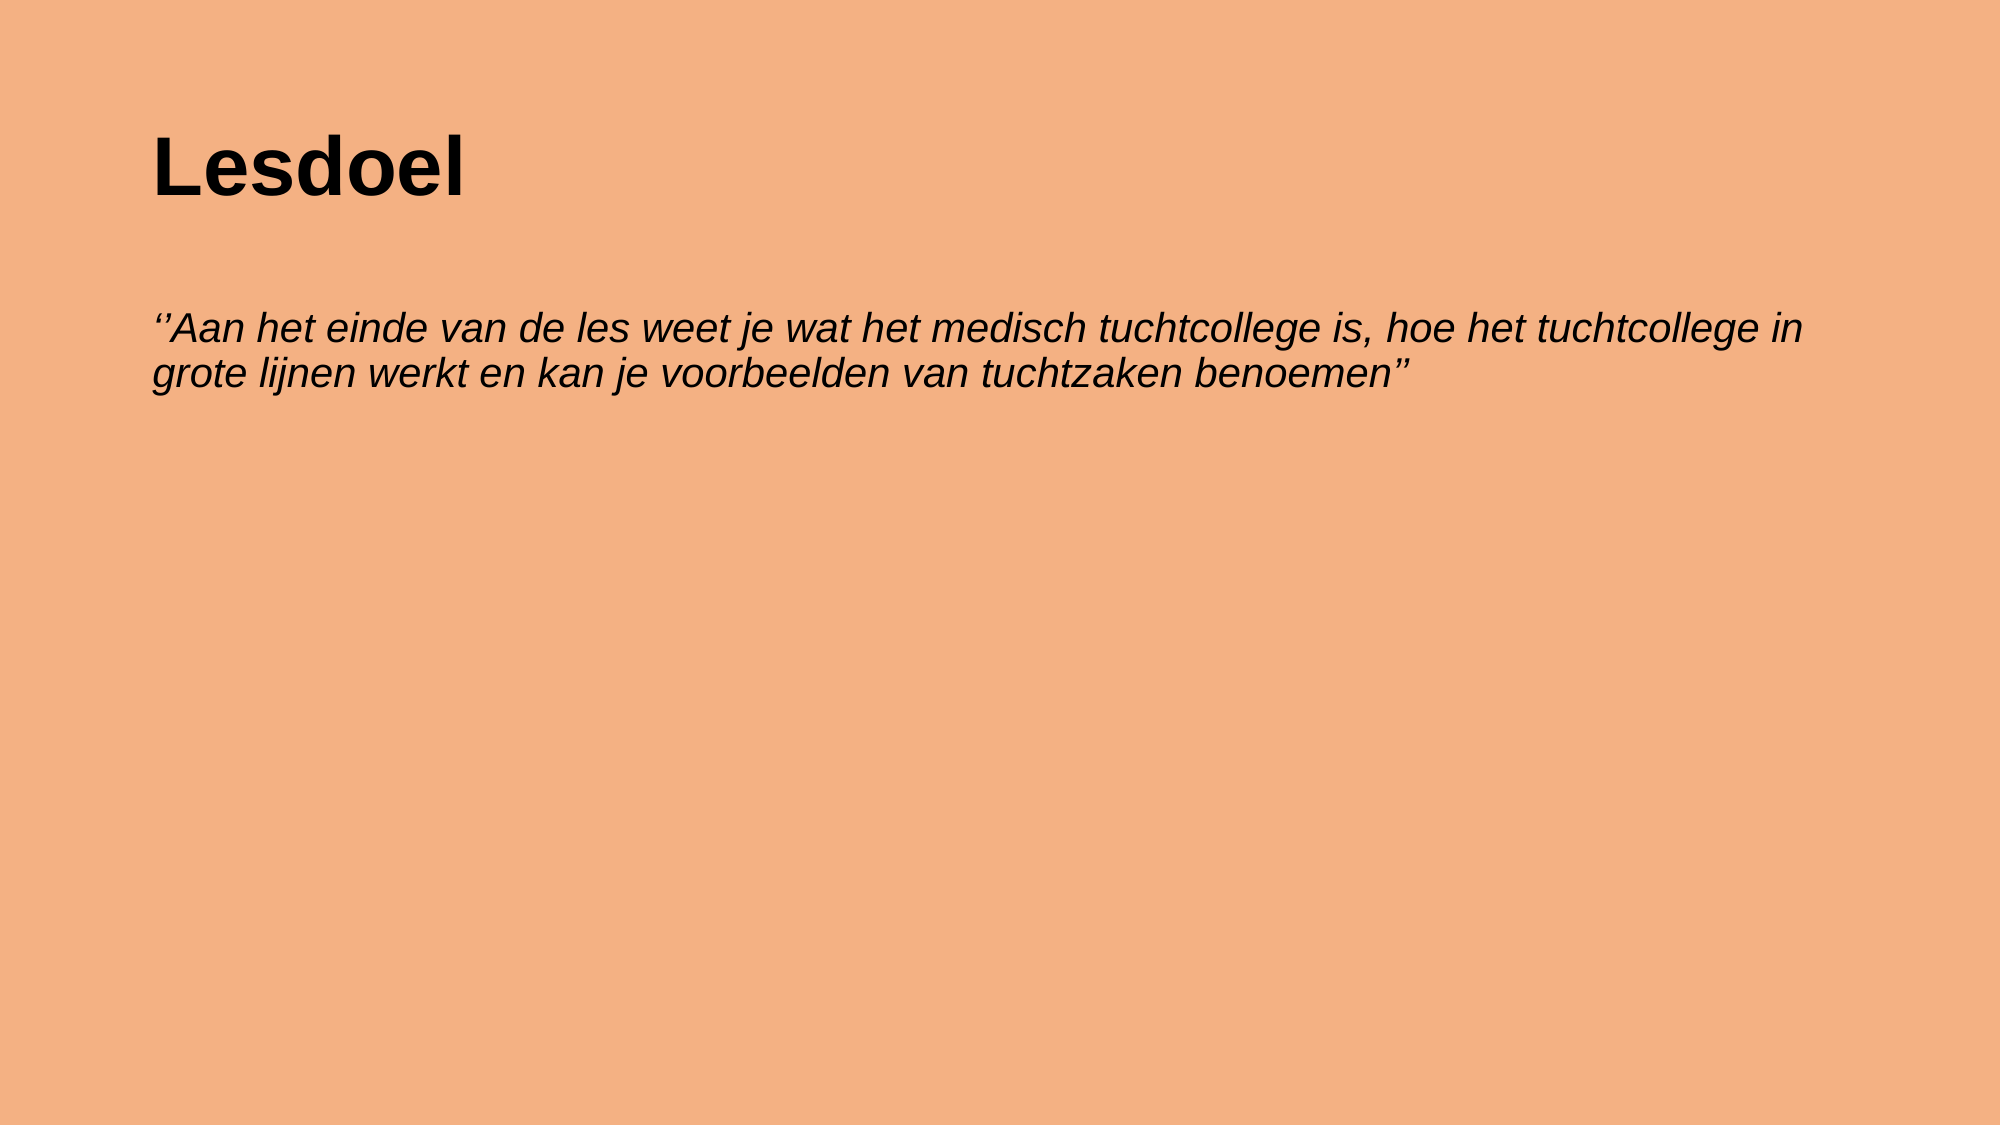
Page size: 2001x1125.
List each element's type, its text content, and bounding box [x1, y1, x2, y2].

list ‘’Aan het einde van de les weet je wat het medisch tuchtcollege is, hoe het tuchtcollege in grote lijnen werkt en kan je voorbeelden van tuchtzaken benoemen’’ [137, 299, 1863, 1014]
title Lesdoel [137, 59, 1863, 278]
